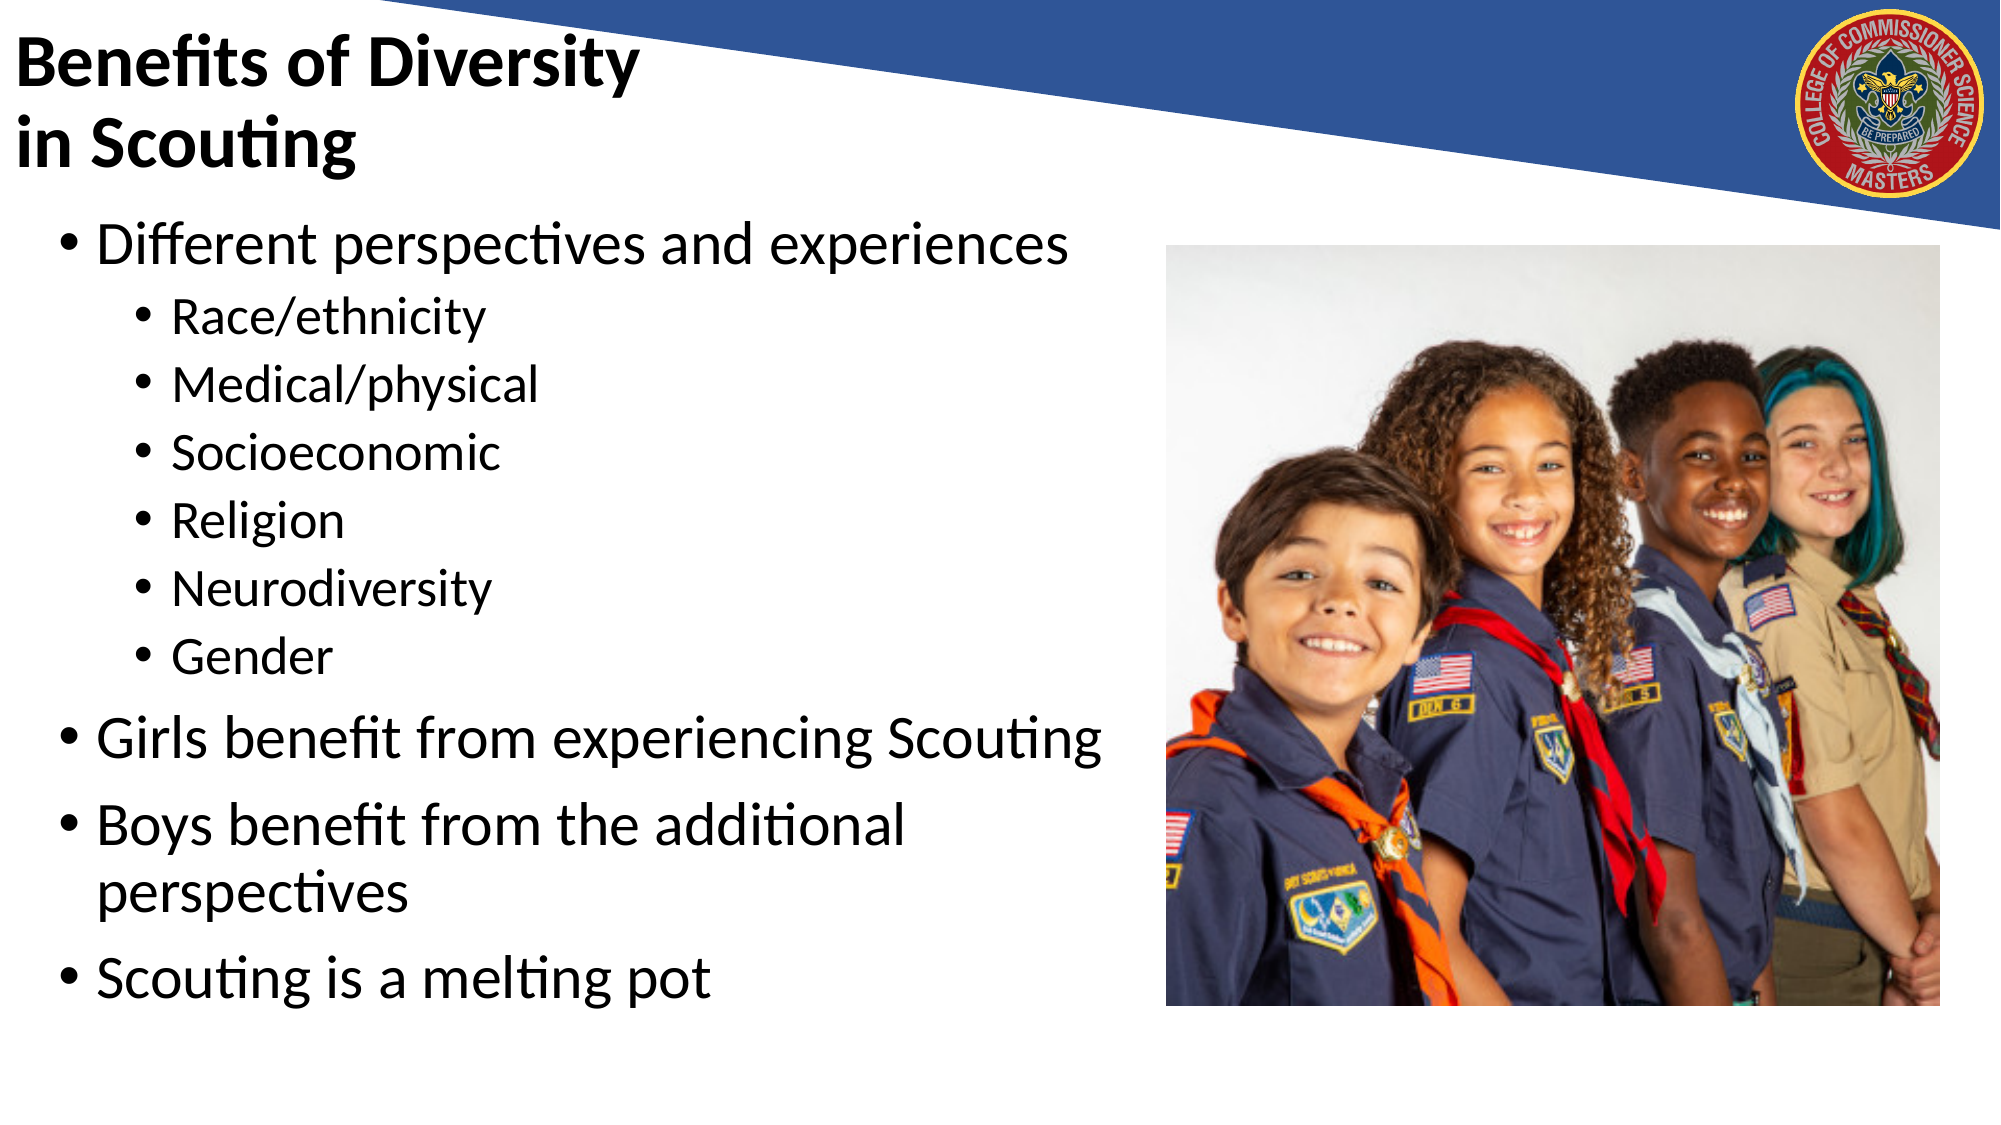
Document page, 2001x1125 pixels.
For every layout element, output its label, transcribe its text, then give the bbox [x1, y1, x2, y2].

title Benefits of Diversity in Scouting [0, 47, 943, 159]
list Different perspectives and experiences Race/ethnicity Medical/physical Socioeconomic Religion Neurodiversity Gender Girls benefit from experiencing Scouting Boys benefit from the additional perspectives Scouting is a melting pot [43, 203, 1130, 1087]
picture [1795, 9, 1984, 198]
picture [1166, 245, 1940, 1006]
